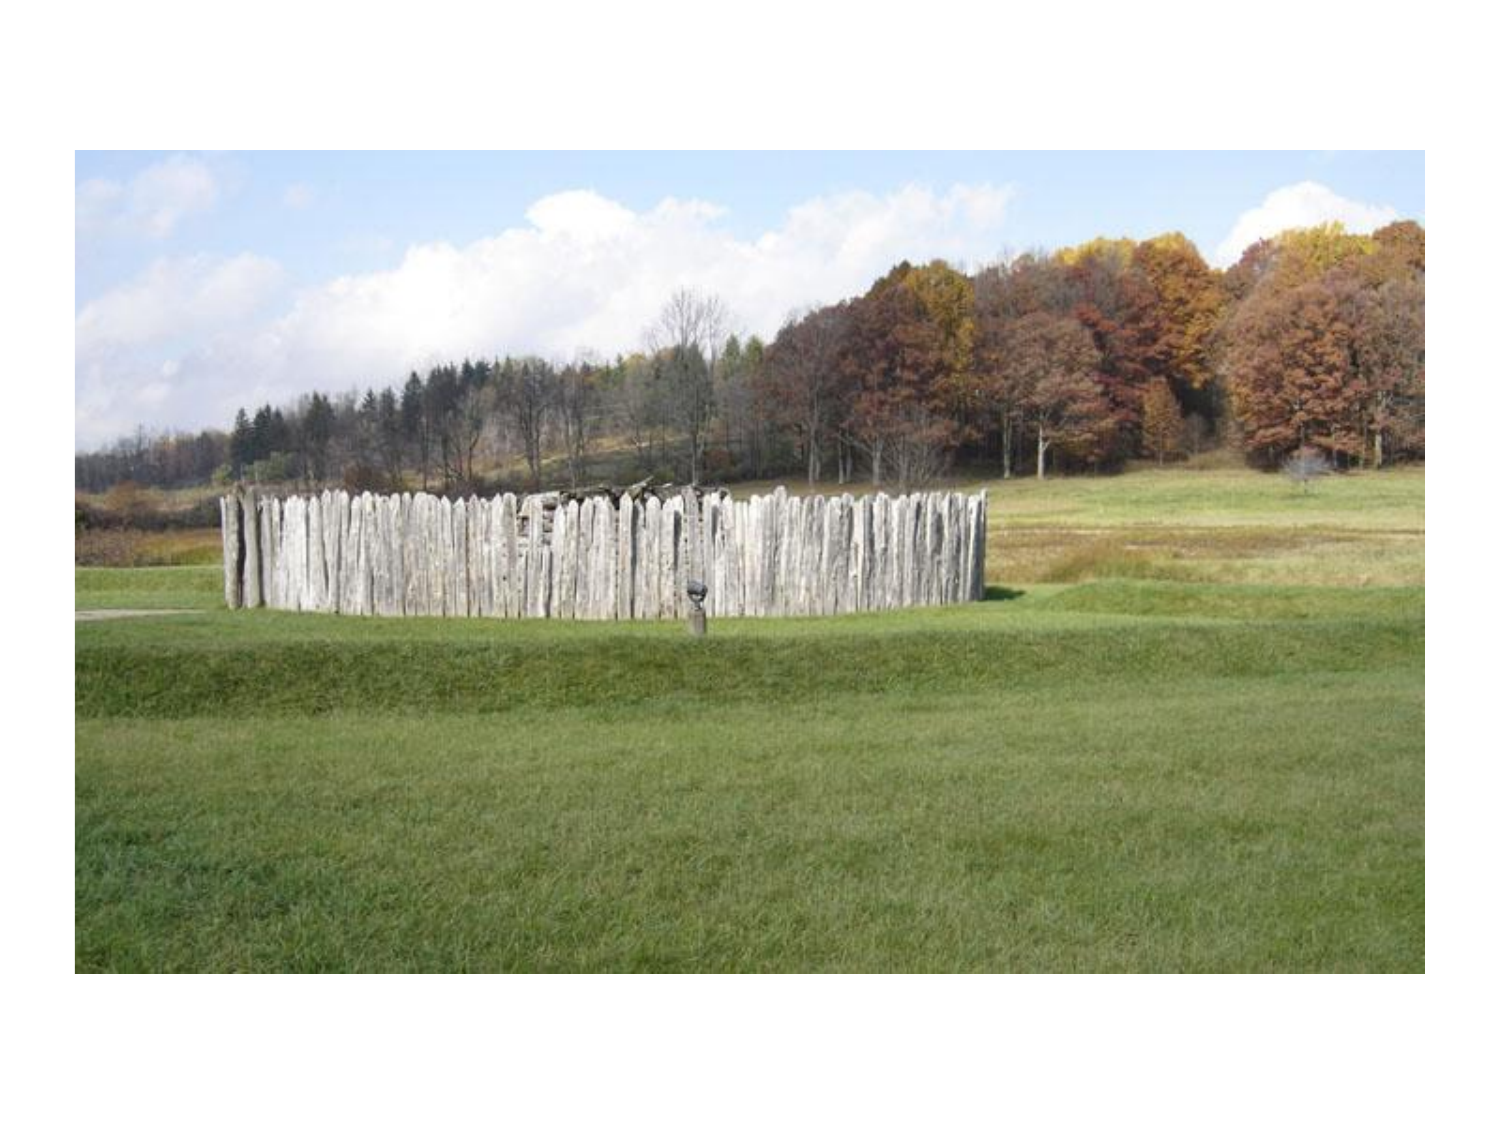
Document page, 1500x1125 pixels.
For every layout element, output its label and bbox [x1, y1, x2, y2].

text_box [74, 150, 1425, 974]
